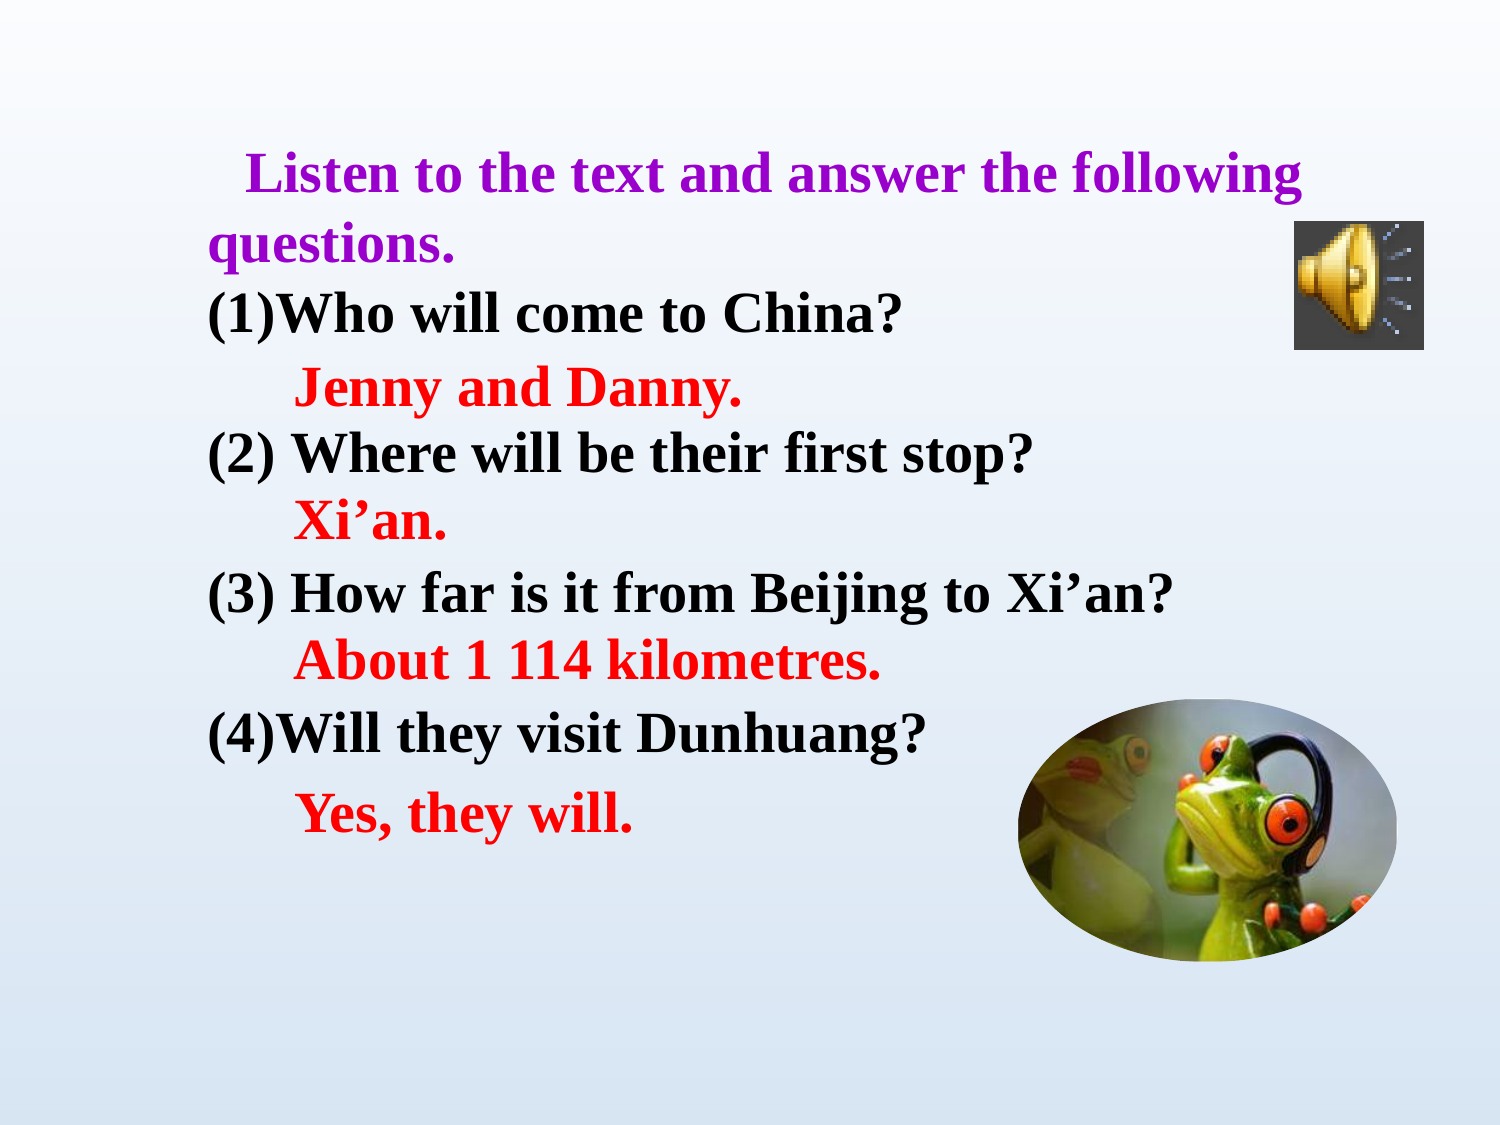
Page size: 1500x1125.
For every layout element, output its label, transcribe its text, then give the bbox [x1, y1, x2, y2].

text_box Jenny and Danny. [279, 340, 758, 426]
picture [1017, 698, 1398, 963]
picture [1293, 219, 1425, 352]
text_box Listen to the text and answer the following questions. (1)Who will come to China? (2) Where will be their first stop? (3) How far is it from Beijing to Xi’an? (4)Will they visit Dunhuang? [192, 126, 1327, 912]
text_box About 1 114 kilometres. [279, 613, 1092, 699]
text_box Yes, they will. [279, 766, 649, 852]
text_box Xi’an. [279, 473, 696, 559]
